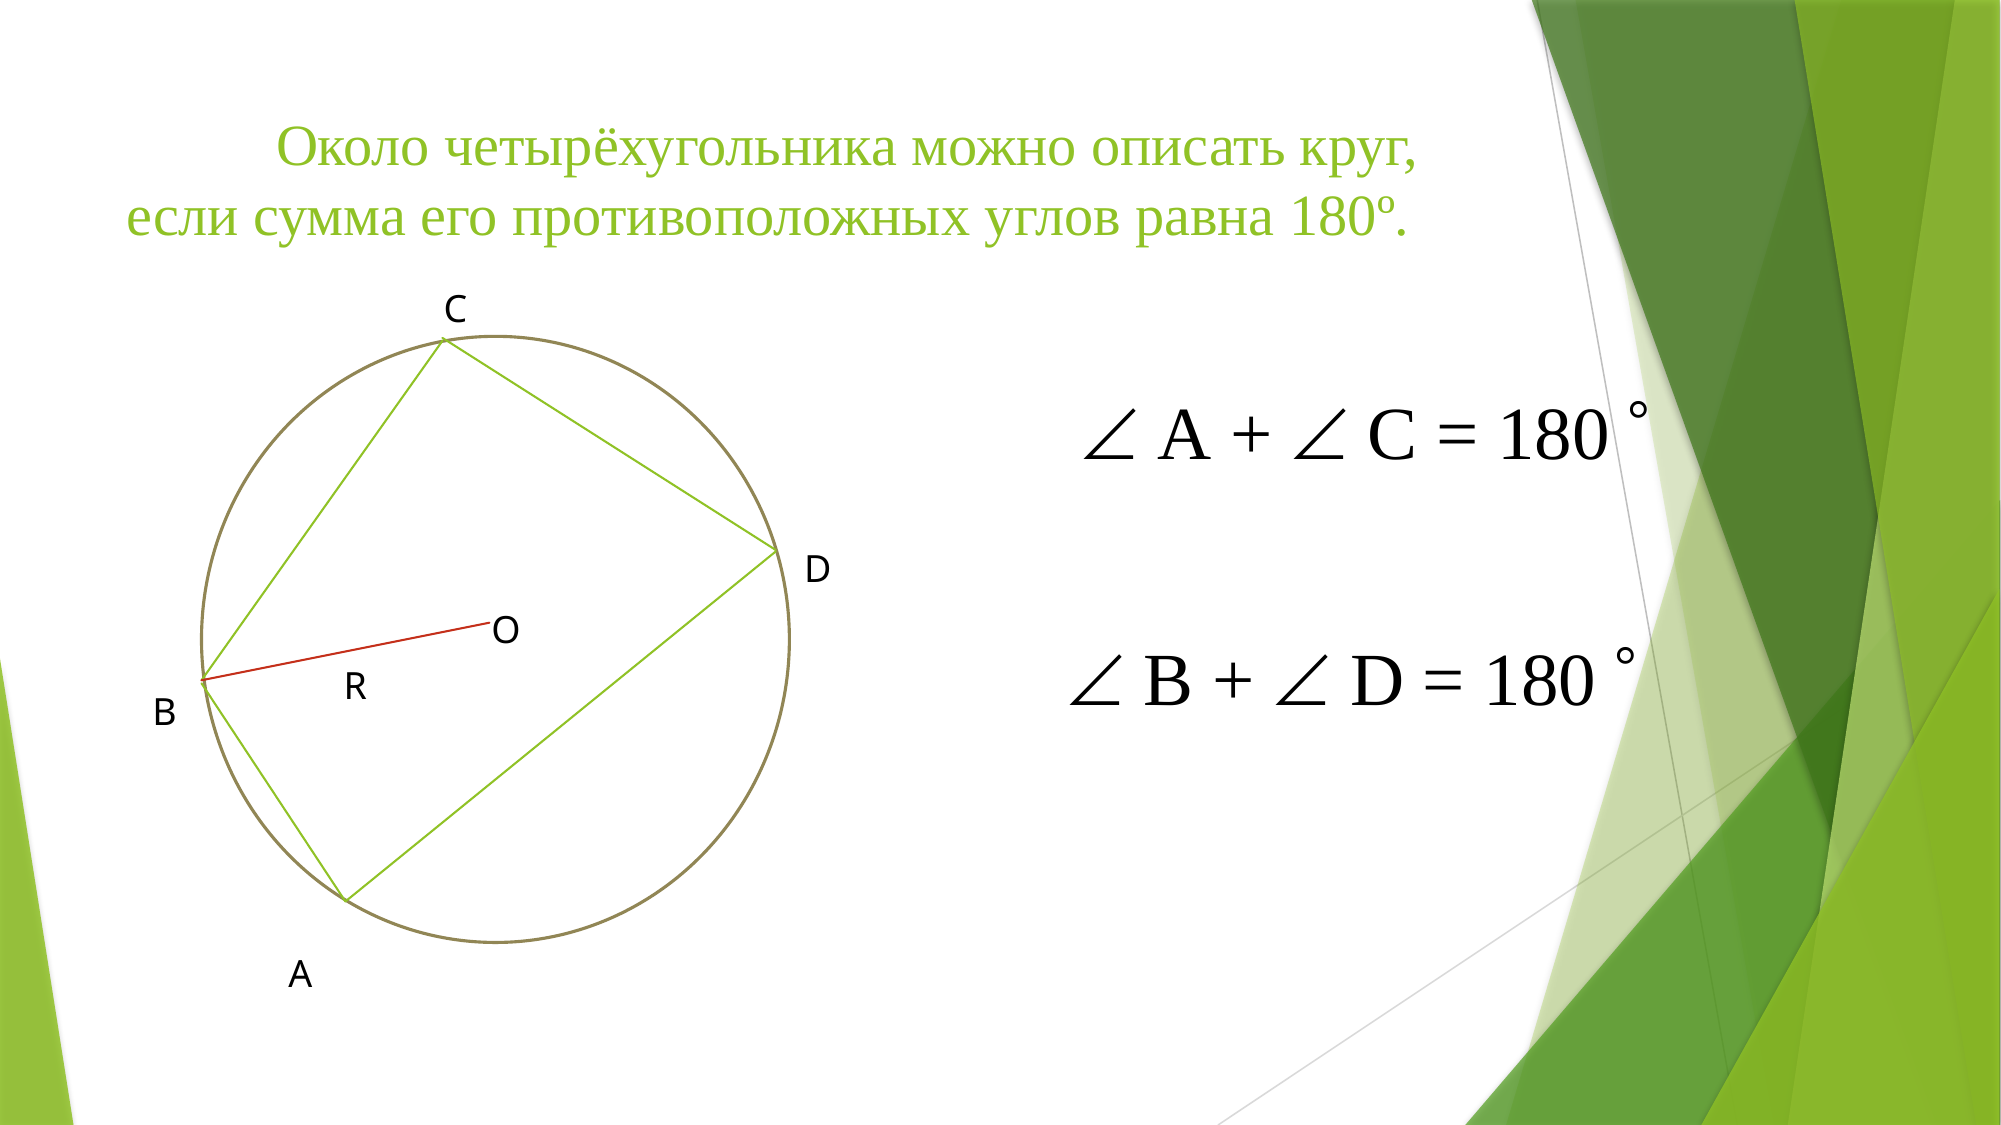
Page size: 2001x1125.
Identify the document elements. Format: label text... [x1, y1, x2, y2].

text_box  B +  D = 180  [1052, 622, 1919, 773]
text_box D [789, 537, 849, 598]
text_box A [273, 942, 346, 1003]
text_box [441, 337, 777, 551]
text_box B [137, 680, 188, 740]
text_box [781, 560, 791, 718]
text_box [344, 550, 777, 903]
title Около четырёхугольника можно описать круг, если сумма его противоположных углов равна 180º. [111, 99, 1522, 317]
text_box  А +  C = 180  [1066, 377, 1761, 482]
text_box [361, 911, 630, 945]
text_box C [428, 277, 473, 337]
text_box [200, 622, 490, 681]
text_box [200, 340, 438, 622]
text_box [200, 688, 340, 903]
